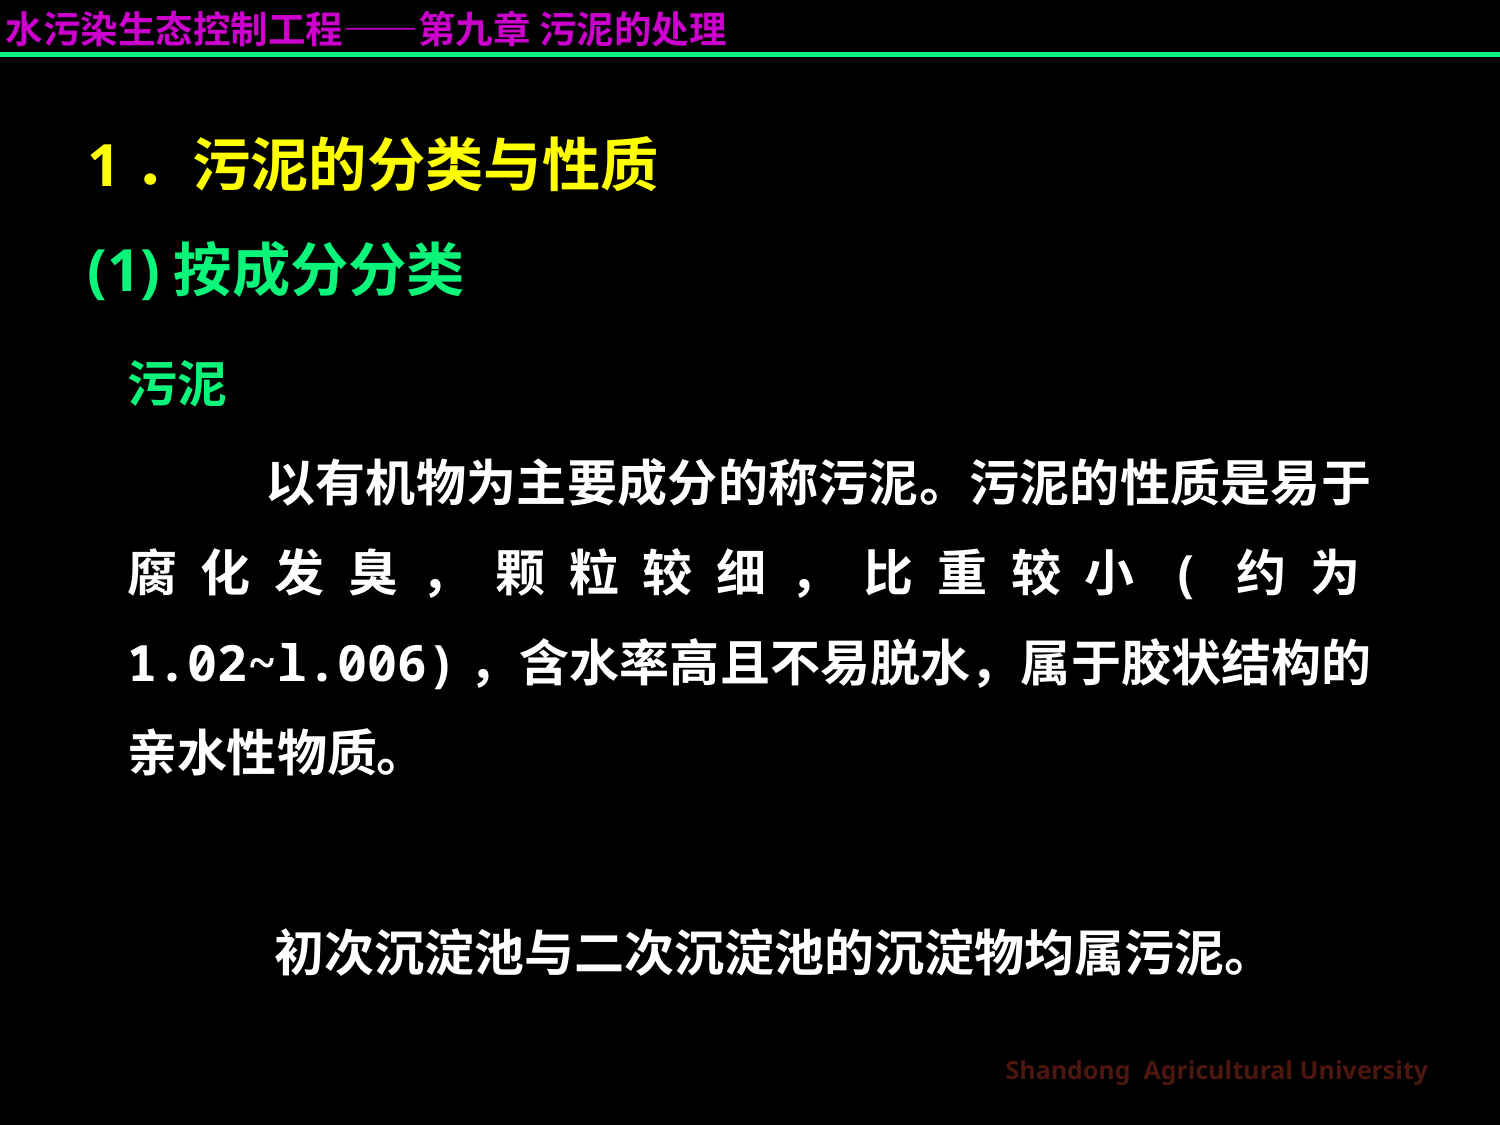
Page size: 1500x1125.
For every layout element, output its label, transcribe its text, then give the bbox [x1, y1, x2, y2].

list 污泥 以有机物为主要成分的称污泥。污泥的性质是易于腐化发臭，颗粒较细，比重较小(约为1.02~l.006)，含水率高且不易脱水，属于胶状结构的亲水性物质。 初次沉淀池与二次沉淀池的沉淀物均属污泥。 [112, 314, 1388, 1046]
text_box 1．污泥的分类与性质 (1)按成分分类 [72, 85, 674, 311]
